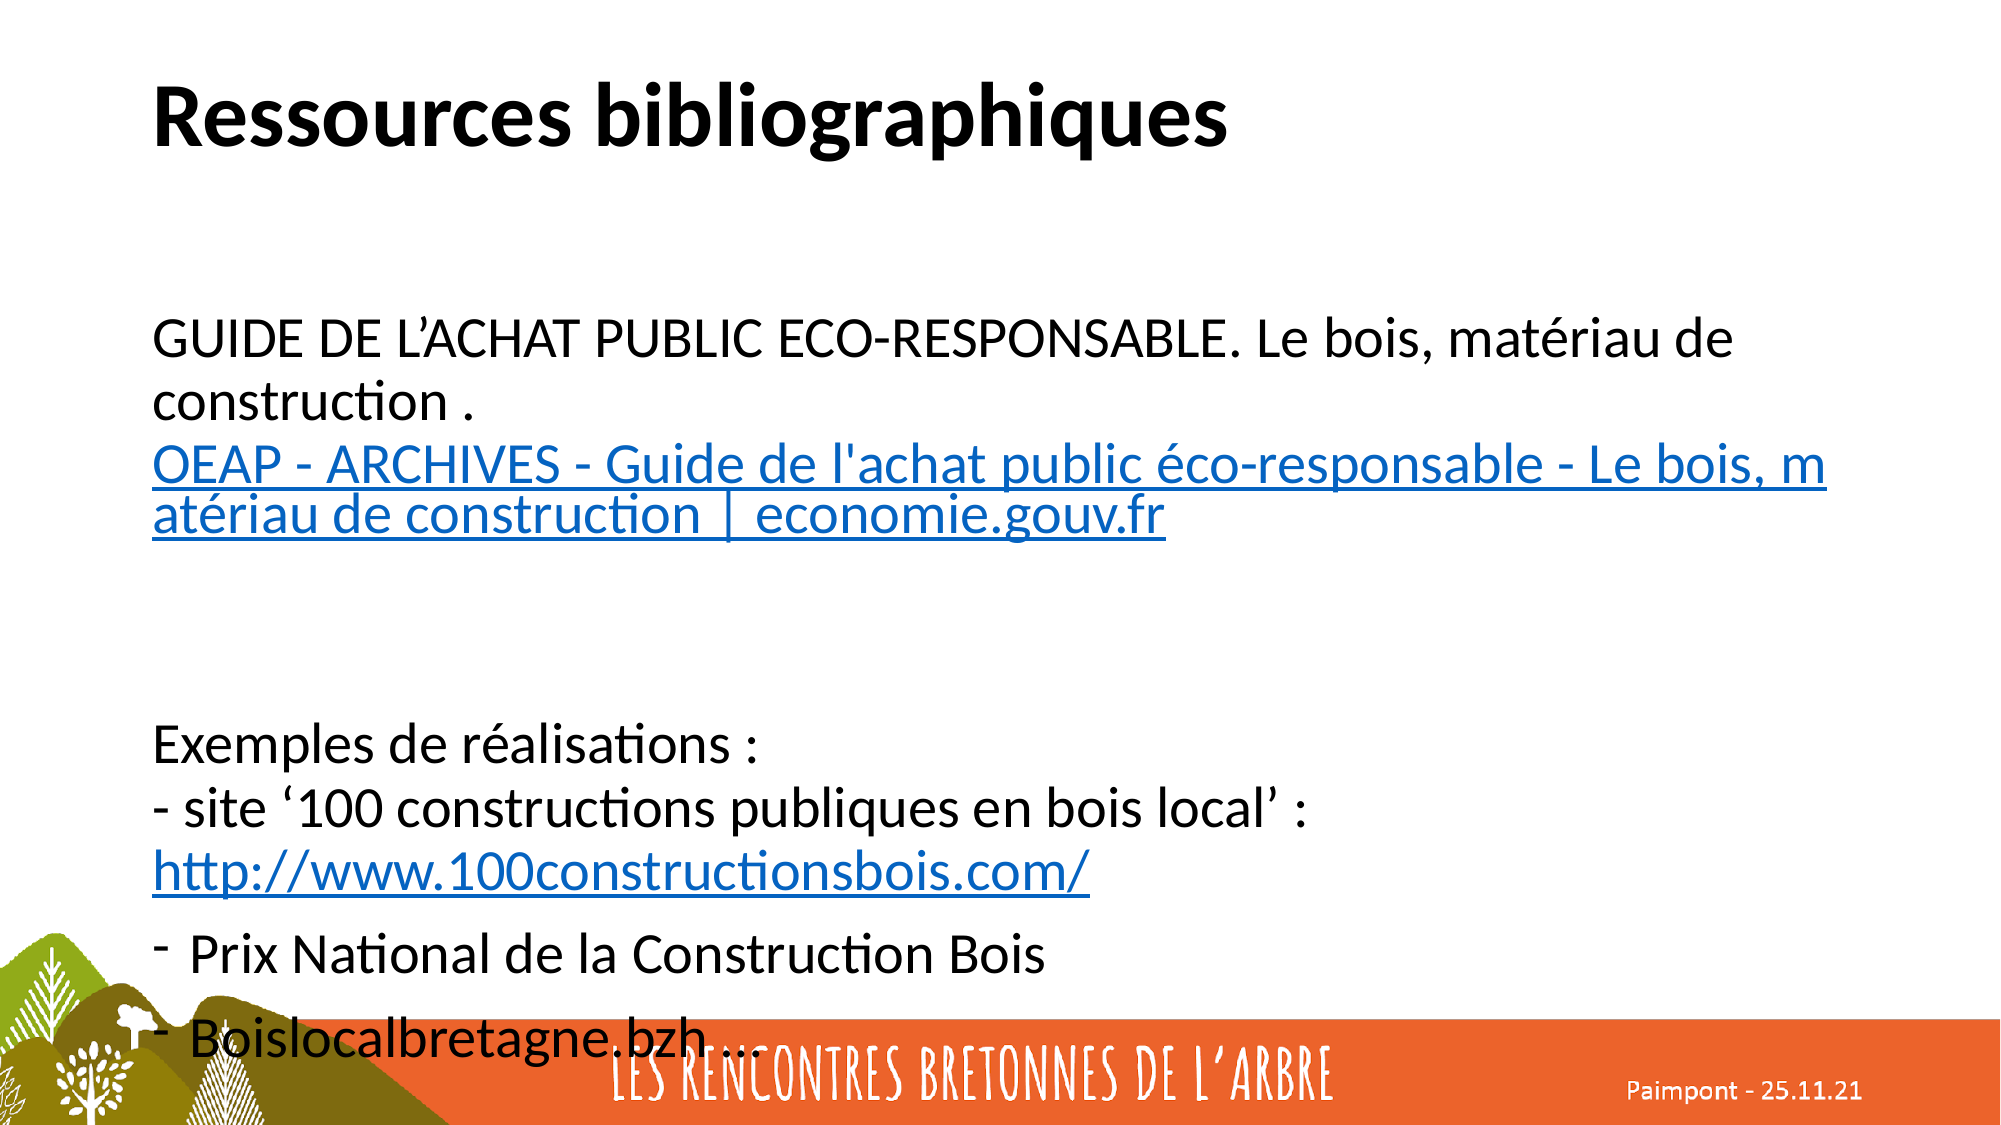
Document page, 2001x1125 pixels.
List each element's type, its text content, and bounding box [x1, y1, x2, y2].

list GUIDE DE L’ACHAT PUBLIC ECO-RESPONSABLE. Le bois, matériau de construction . OEAP - ARCHIVES - Guide de l'achat public éco-responsable - Le bois, matériau de construction | economie.gouv.fr Exemples de réalisations : - site ‘100 constructions publiques en bois local’ : http://www.100constructionsbois.com/ Prix National de la Construction Bois Boislocalbretagne.bzh … [137, 299, 1863, 1014]
title Ressources bibliographiques [137, 59, 1863, 278]
picture [0, 925, 2001, 1125]
